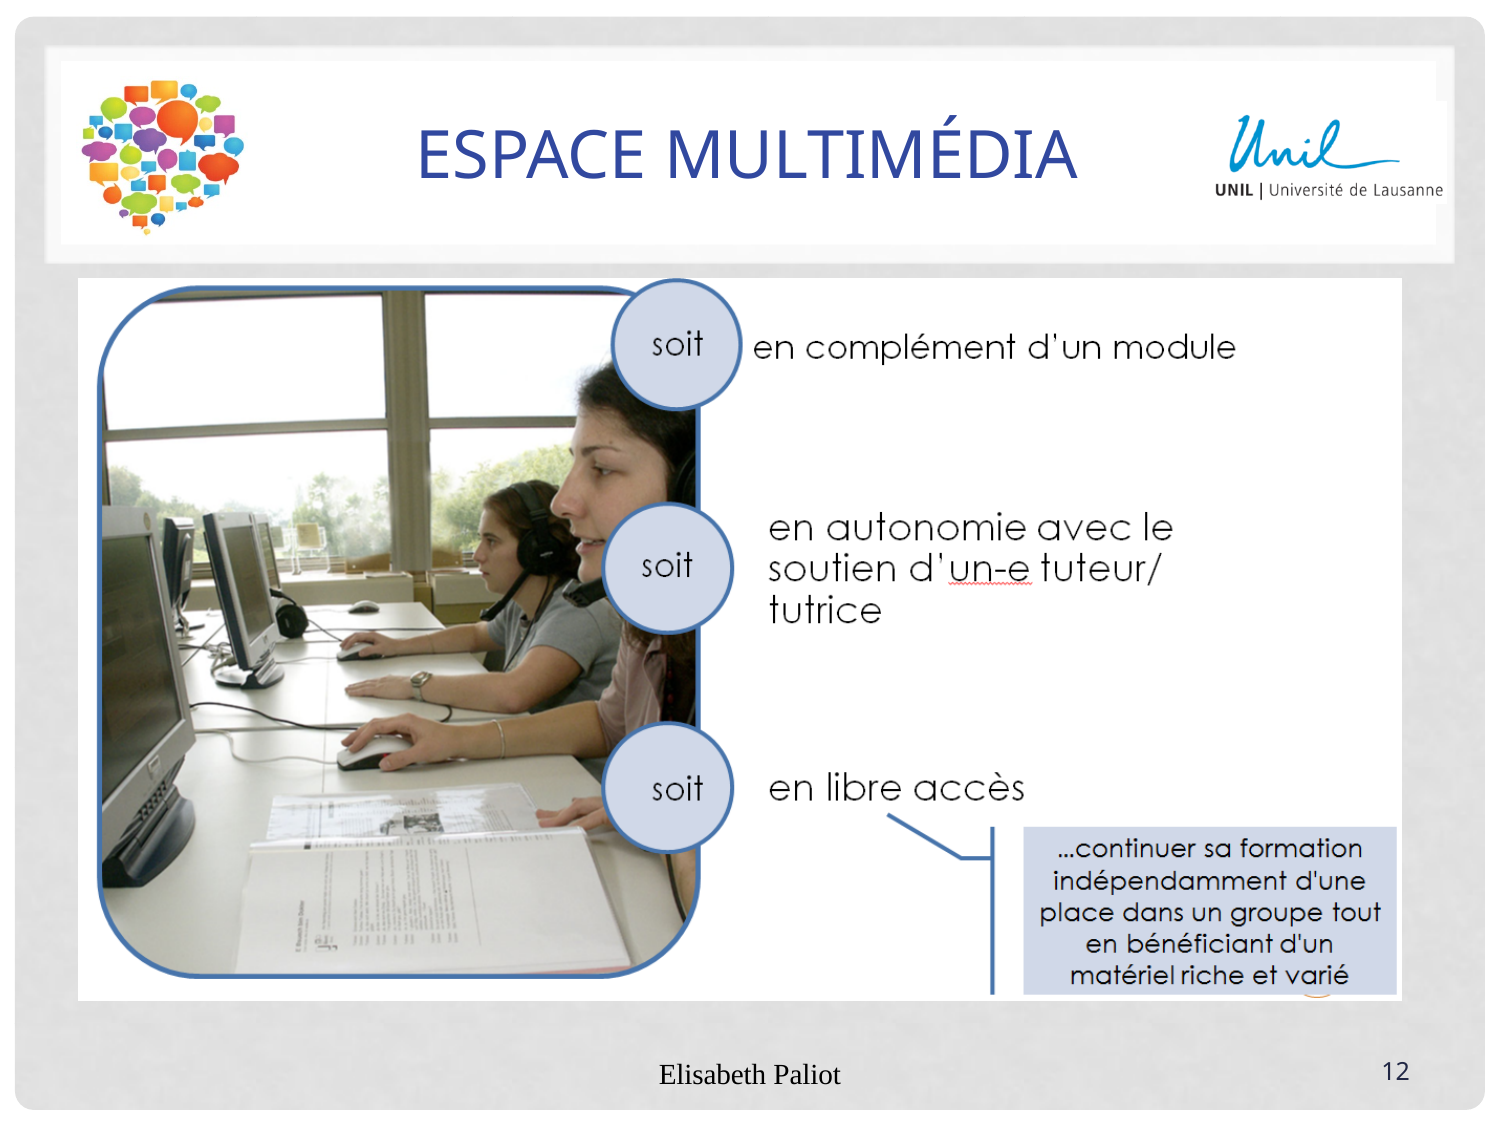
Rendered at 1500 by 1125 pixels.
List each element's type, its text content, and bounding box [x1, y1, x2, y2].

picture [76, 76, 249, 240]
picture [78, 278, 1402, 1001]
title Espace multimédia [69, 66, 1425, 238]
slide_number 12 [1074, 1042, 1425, 1103]
footer Elisabeth Paliot [512, 1042, 988, 1103]
picture [1195, 101, 1448, 204]
